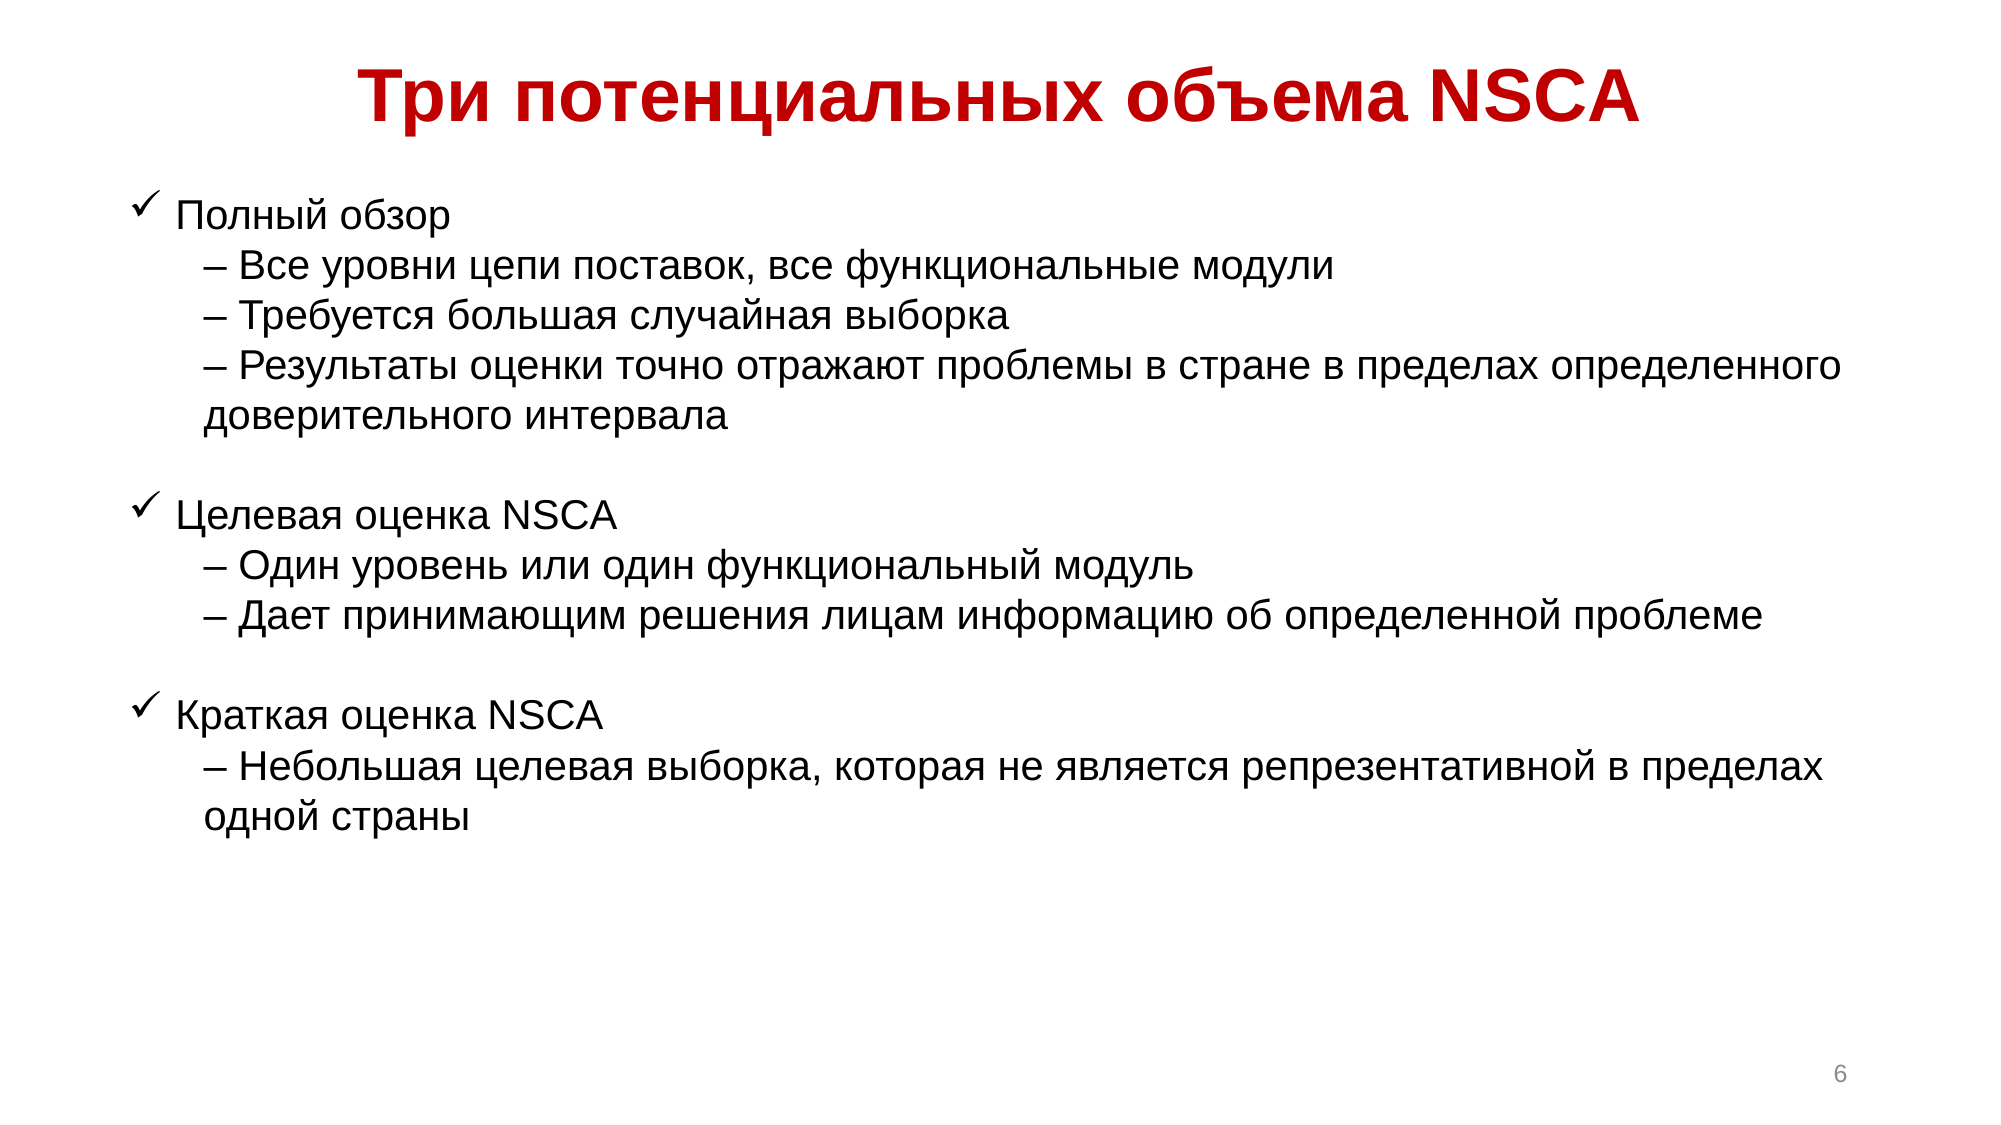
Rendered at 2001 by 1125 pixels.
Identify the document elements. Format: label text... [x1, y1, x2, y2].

slide_number 6 [1412, 1042, 1863, 1103]
title Три потенциальных объема NSCA [0, 0, 2000, 183]
text_box Полный обзор – Все уровни цепи поставок, все функциональные модули – Требуется большая случайная выборка – Результаты оценки точно отражают проблемы в стране в пределах определенного доверительного интервала Целевая оценка NSCA – Один уровень или один функциональный модуль – Дает принимающим решения лицам информацию об определенной проблеме Краткая оценка NSCA – Небольшая целевая выборка, которая не является репрезентативной в пределах одной страны [113, 180, 1953, 846]
